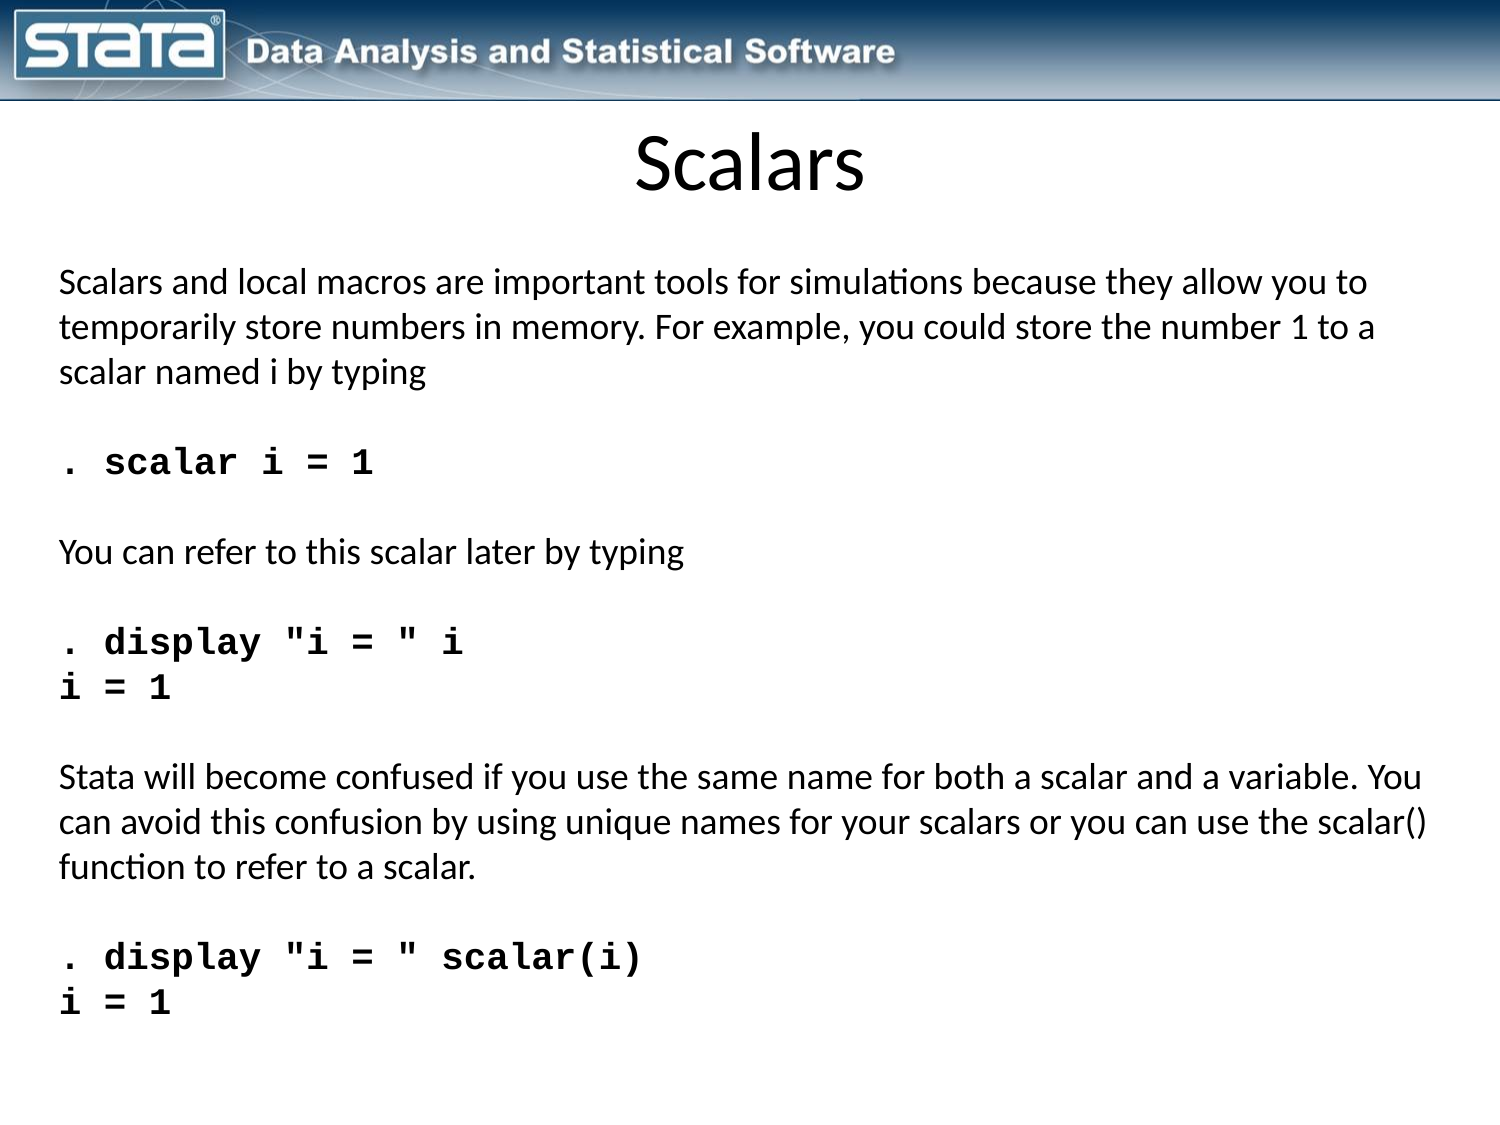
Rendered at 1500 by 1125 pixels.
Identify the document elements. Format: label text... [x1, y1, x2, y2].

list Scalars and local macros are important tools for simulations because they allow you to temporarily store numbers in memory. For example, you could store the number 1 to a scalar named i by typing . scalar i = 1 You can refer to this scalar later by typing . display "i = " i i = 1 Stata will become confused if you use the same name for both a scalar and a variable. You can avoid this confusion by using unique names for your scalars or you can use the scalar() function to refer to a scalar. . display "i = " scalar(i) i = 1 [43, 249, 1457, 1063]
picture [0, 0, 1500, 99]
text_box Scalars [0, 99, 1500, 215]
